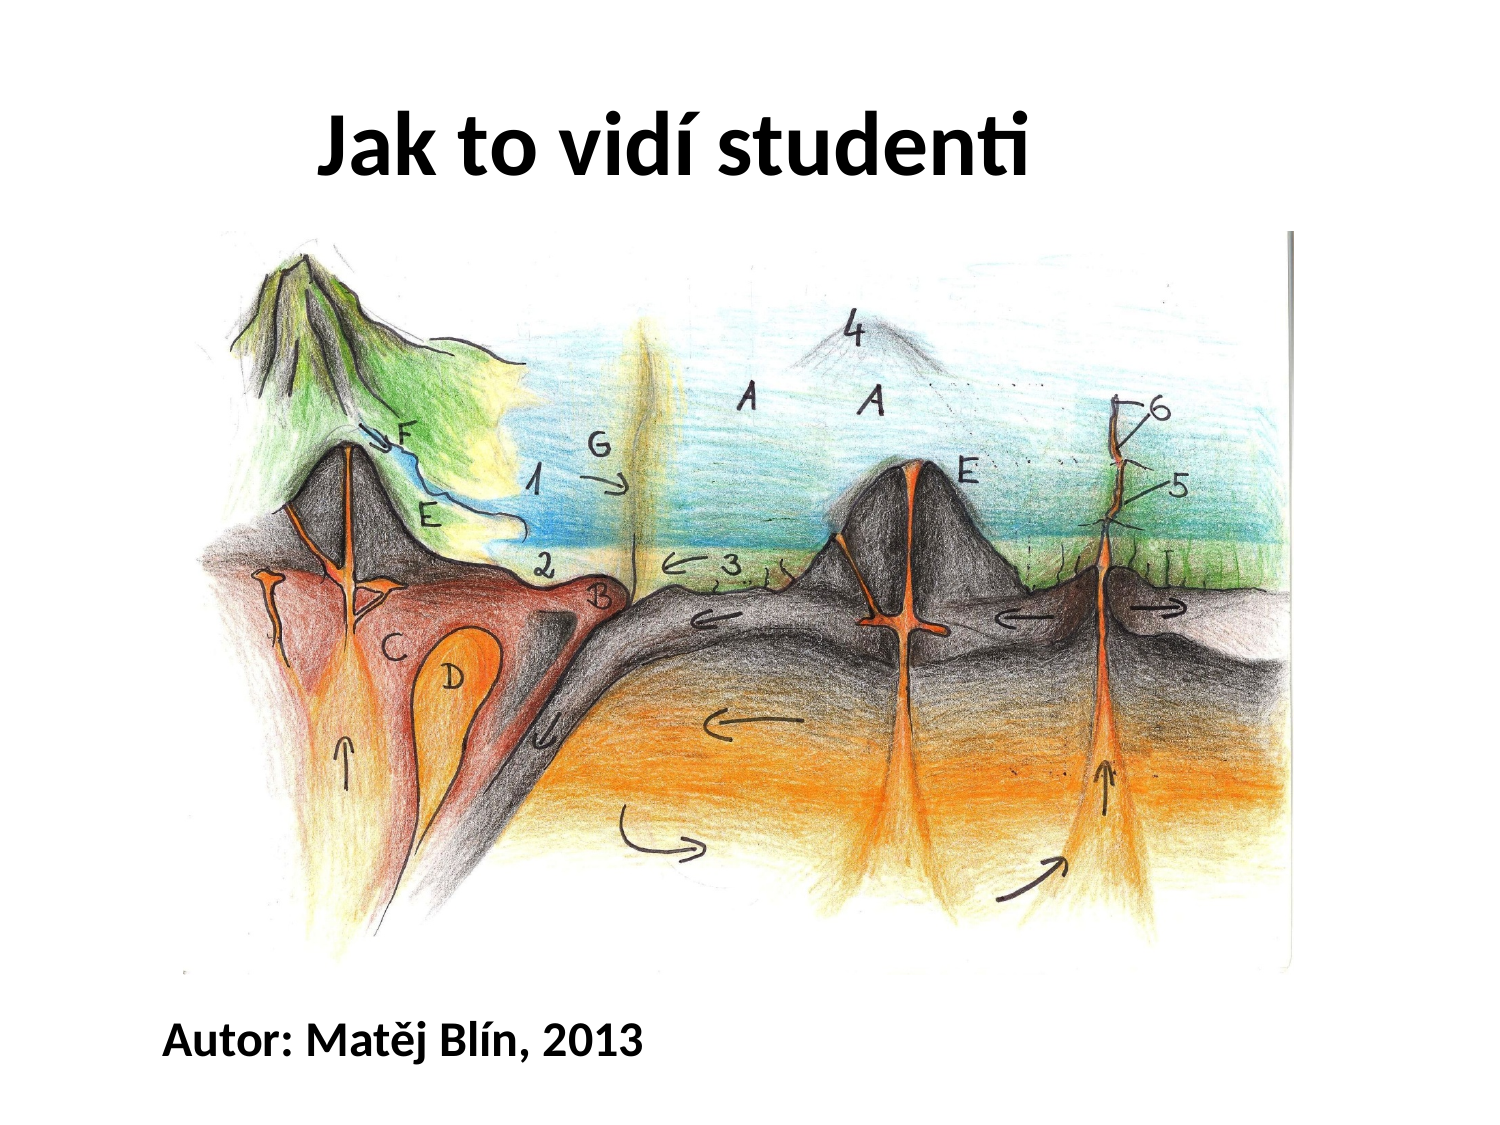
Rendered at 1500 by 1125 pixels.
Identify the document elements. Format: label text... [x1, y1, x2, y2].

text_box Autor: Matěj Blín, 2013 [147, 999, 1247, 1075]
title Jak to vidí studenti [0, 45, 1350, 233]
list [182, 231, 1294, 975]
